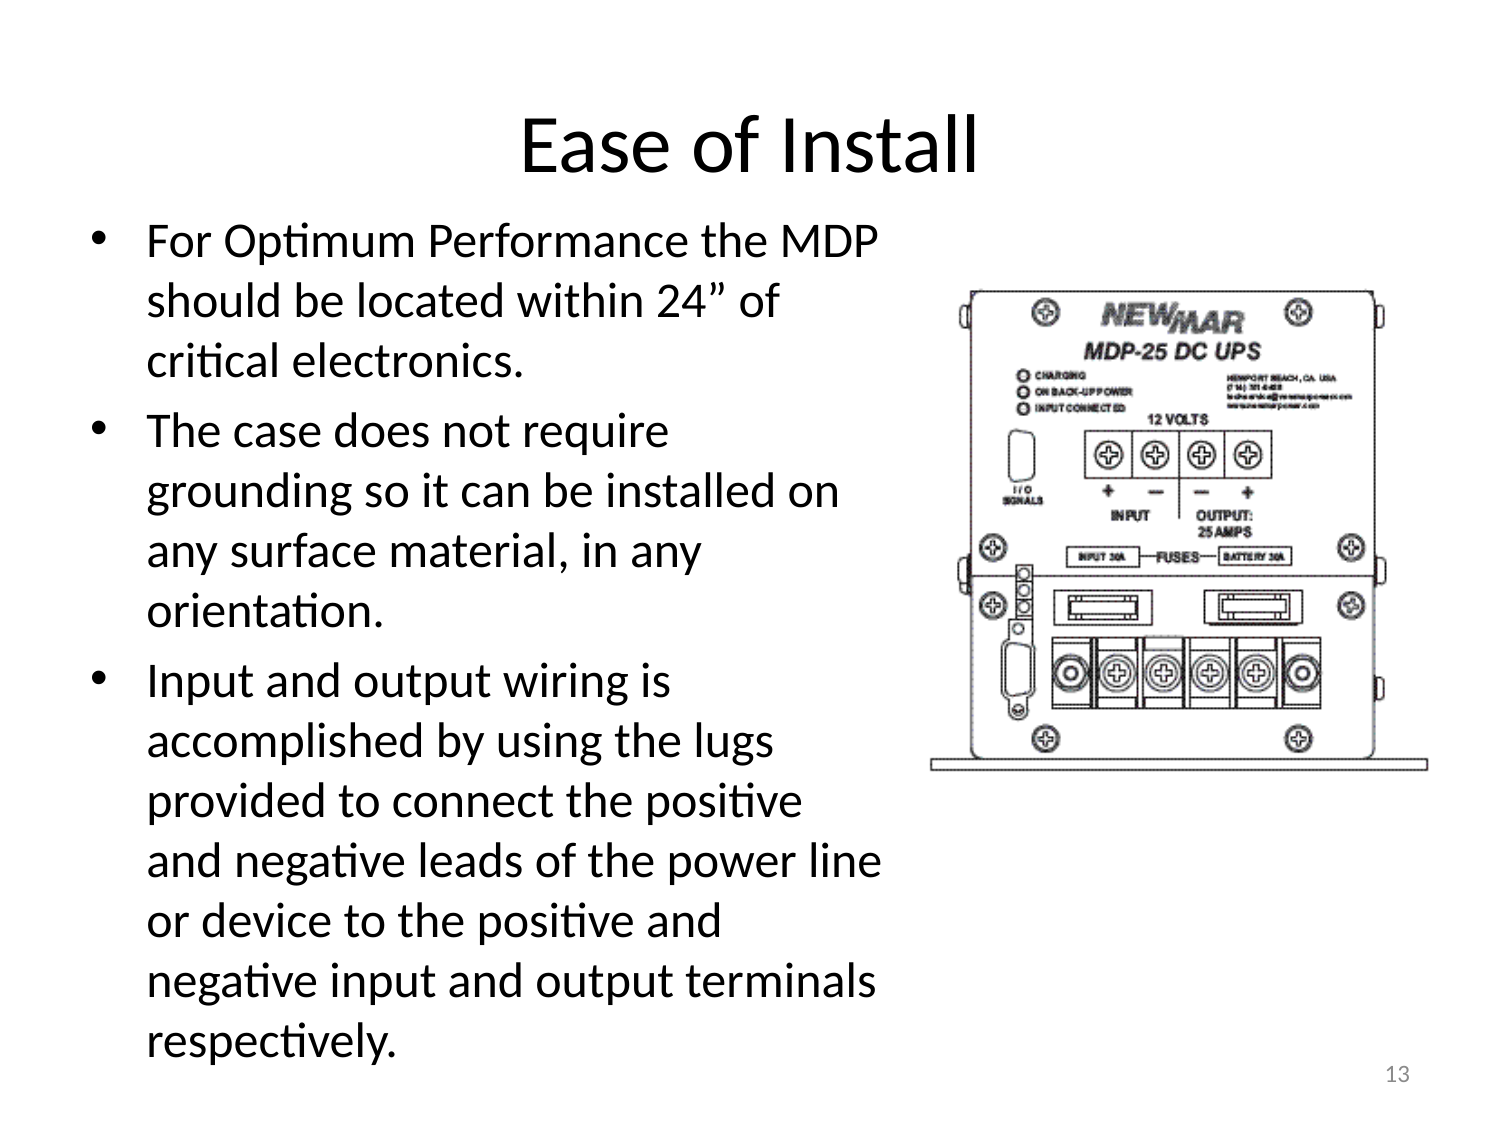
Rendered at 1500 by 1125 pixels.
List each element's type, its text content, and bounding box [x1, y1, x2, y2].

list For Optimum Performance the MDP should be located within 24” of critical electronics. The case does not require grounding so it can be installed on any surface material, in any orientation. Input and output wiring is accomplished by using the lugs provided to connect the positive and negative leads of the power line or device to the positive and negative input and output terminals respectively. [74, 199, 901, 1063]
slide_number 13 [1074, 1042, 1425, 1103]
title Ease of Install [74, 44, 1426, 233]
picture [899, 274, 1451, 797]
